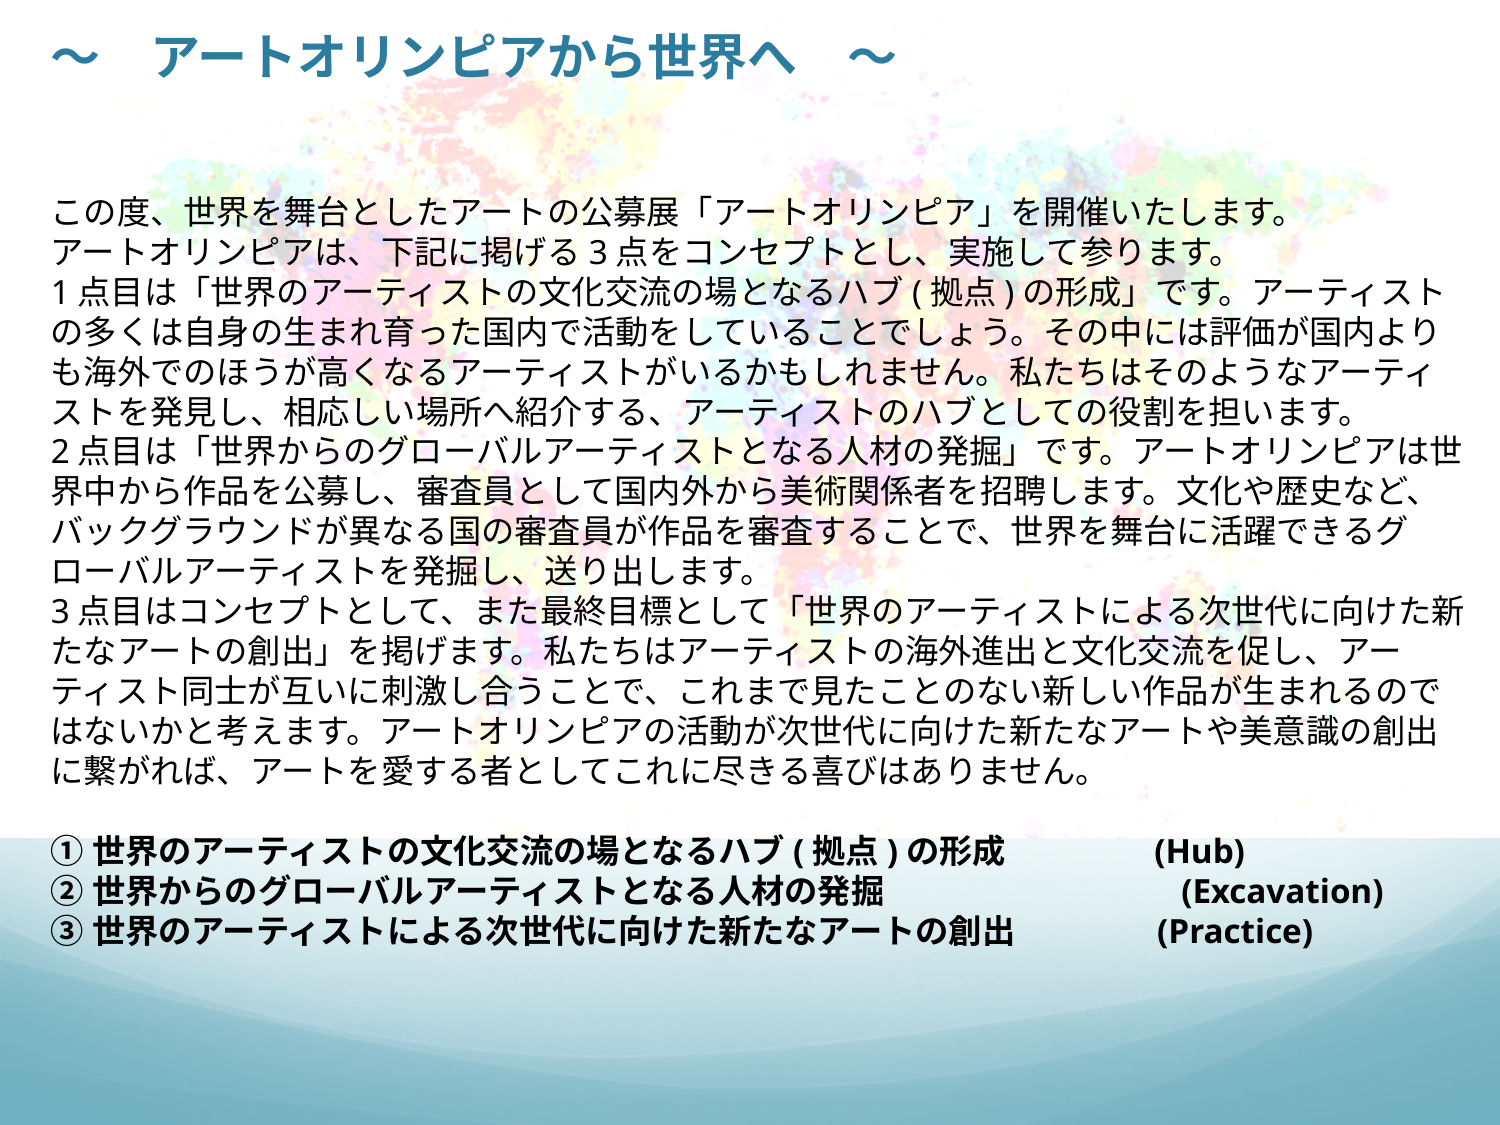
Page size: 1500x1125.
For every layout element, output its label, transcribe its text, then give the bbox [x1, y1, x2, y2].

picture [0, 0, 1500, 838]
text_box この度、世界を舞台としたアートの公募展「アートオリンピア」を開催いたします。 アートオリンピアは、下記に掲げる3点をコンセプトとし、実施して参ります。 1点目は「世界のアーティストの文化交流の場となるハブ(拠点)の形成」です。アーティストの多くは自身の生まれ育った国内で活動をしていることでしょう。その中には評価が国内よりも海外でのほうが高くなるアーティストがいるかもしれません。私たちはそのようなアーティストを発見し、相応しい場所へ紹介する、アーティストのハブとしての役割を担います。 2点目は「世界からのグローバルアーティストとなる人材の発掘」です。アートオリンピアは世界中から作品を公募し、審査員として国内外から美術関係者を招聘します。文化や歴史など、バックグラウンドが異なる国の審査員が作品を審査することで、世界を舞台に活躍できるグローバルアーティストを発掘し、送り出します。 3点目はコンセプトとして、また最終目標として「世界のアーティストによる次世代に向けた新たなアートの創出」を掲げます。私たちはアーティストの海外進出と文化交流を促し、アーティスト同士が互いに刺激し合うことで、これまで見たことのない新しい作品が生まれるのではないかと考えます。アートオリンピアの活動が次世代に向けた新たなアートや美意識の創出に繋がれば、アートを愛する者としてこれに尽きる喜びはありません。 ①世界のアーティストの文化交流の場となるハブ(拠点)の形成 (Hub) ②世界からのグローバルアーティストとなる人材の発掘 (Excavation) ③世界のアーティストによる次世代に向けた新たなアートの創出 (Practice) [35, 857, 1482, 1045]
